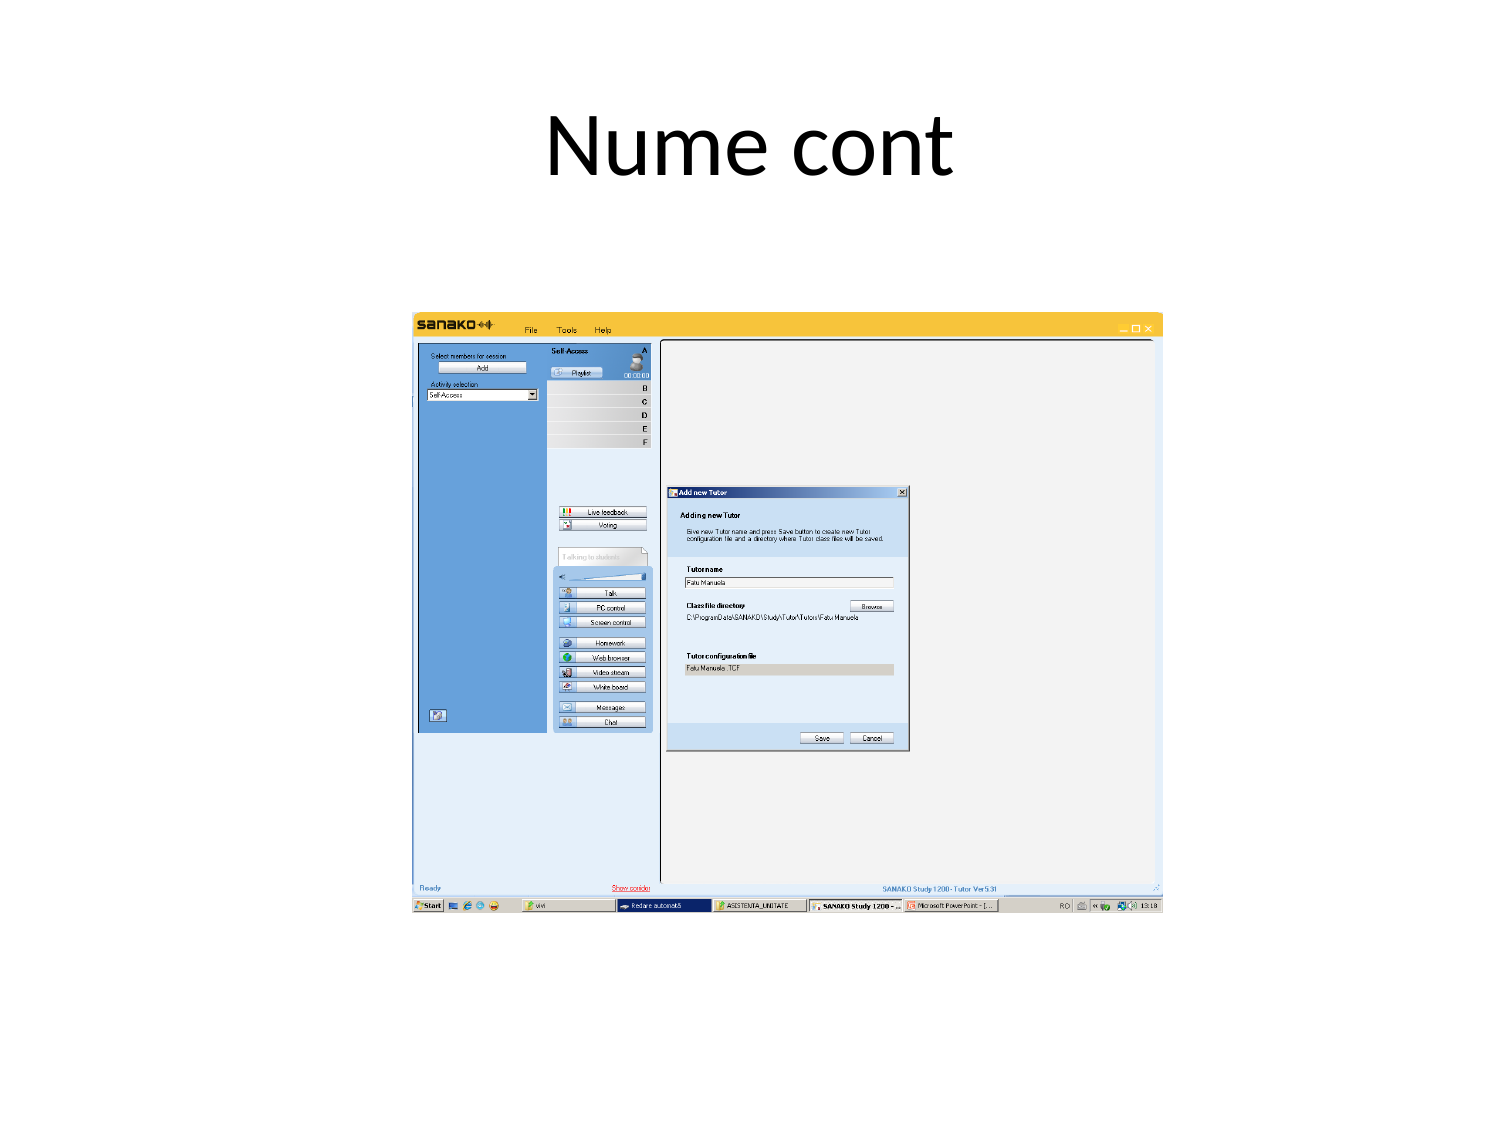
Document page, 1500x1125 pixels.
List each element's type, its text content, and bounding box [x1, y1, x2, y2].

title Nume cont [75, 45, 1425, 233]
picture [412, 312, 1163, 913]
